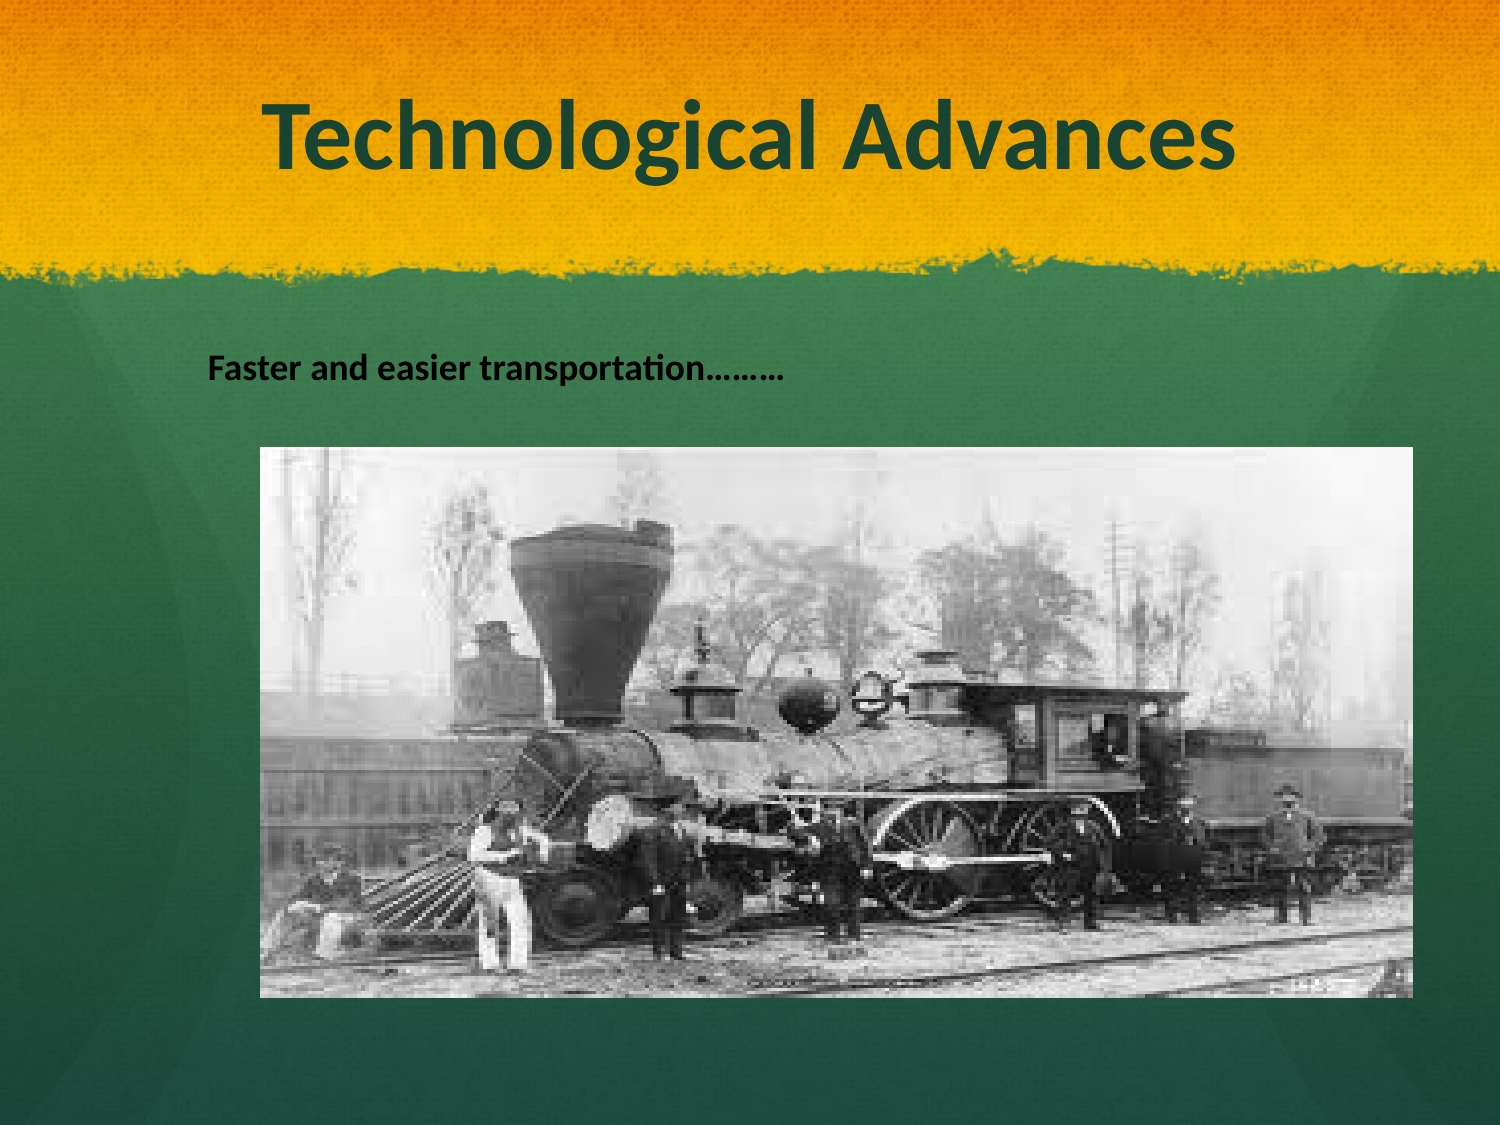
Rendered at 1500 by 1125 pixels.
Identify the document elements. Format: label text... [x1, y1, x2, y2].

picture [0, 0, 1500, 1125]
title Technological Advances [125, 13, 1375, 199]
text_box [74, 199, 1500, 955]
